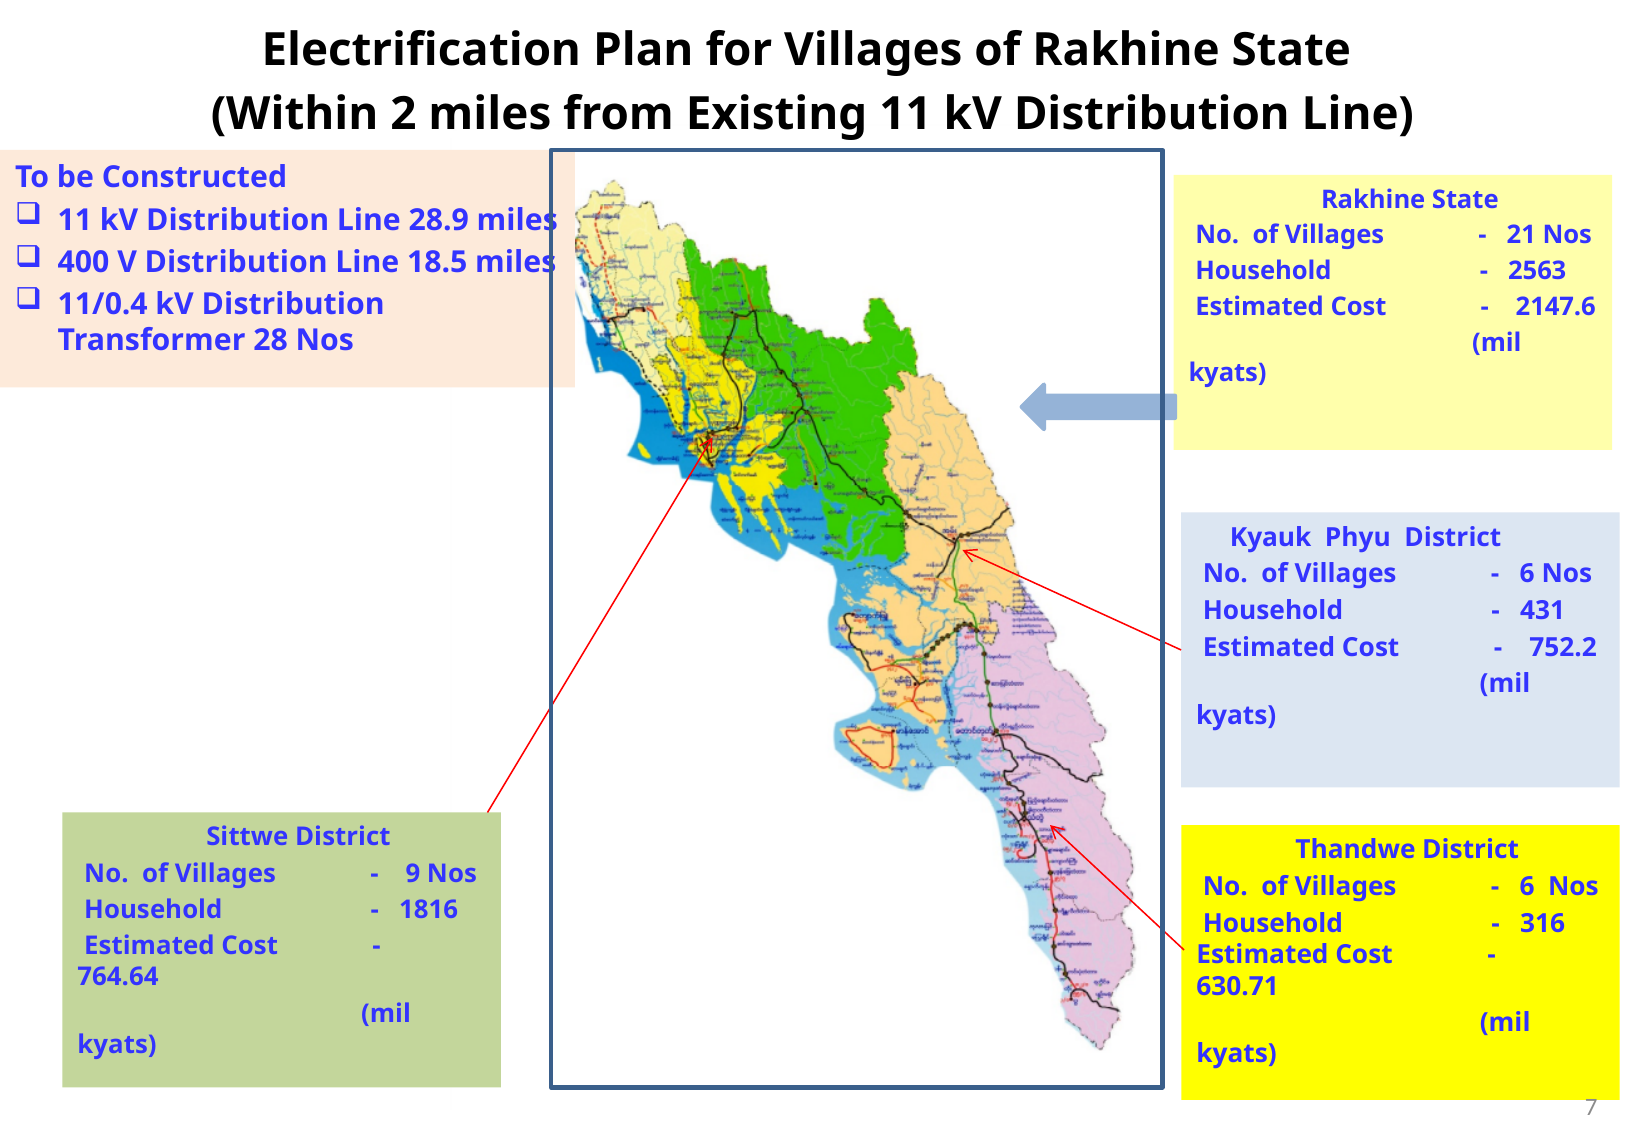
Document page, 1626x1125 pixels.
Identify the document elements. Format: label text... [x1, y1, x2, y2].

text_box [1049, 824, 1185, 951]
text_box Electrification Plan for Villages of Rakhine State (Within 2 miles from Existing 11 kV Distribution Line) [0, 12, 1625, 125]
picture [449, 124, 1236, 1125]
text_box Sittwe District No. of Villages - 9 Nos Household - 1816 Estimated Cost - 764.64 (mil kyats) [62, 812, 444, 1088]
text_box To be Constructed 11 kV Distribution Line 28.9 miles 400 V Distribution Line 18.5 miles 11/0.4 kV Distribution Transformer 28 Nos [0, 149, 444, 388]
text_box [962, 549, 1182, 651]
text_box Rakhine State No. of Villages - 21 Nos Household - 2563 Estimated Cost - 2147.6 (mil kyats) [1240, 174, 1613, 450]
text_box Thandwe District No. of Villages - 6 Nos Household - 316 Estimated Cost - 630.71 (mil kyats) [1240, 825, 1620, 1100]
slide_number 7 [1240, 1074, 1613, 1125]
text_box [487, 437, 713, 813]
text_box Kyauk Phyu District No. of Villages - 6 Nos Household - 431 Estimated Cost - 752.2 (mil kyats) [1240, 512, 1620, 788]
